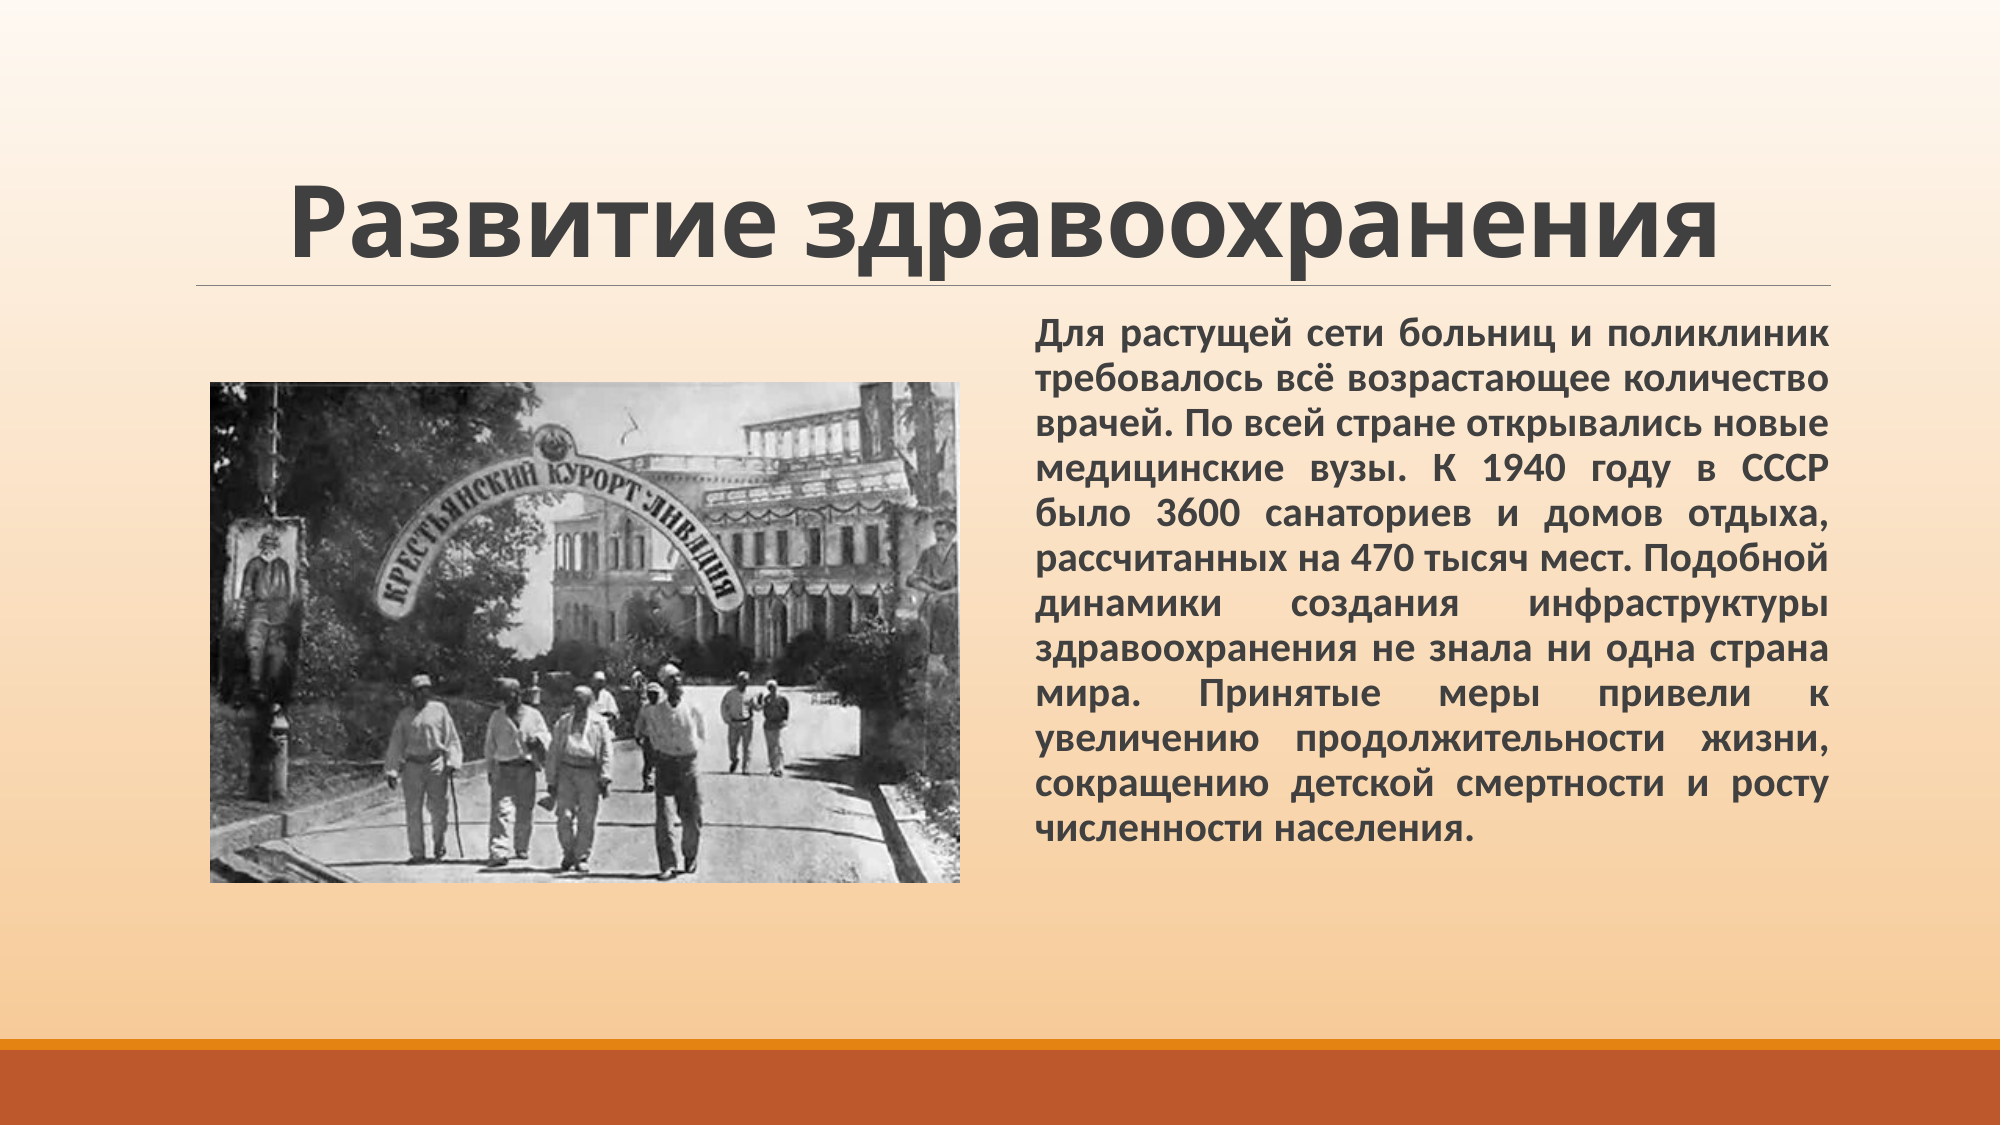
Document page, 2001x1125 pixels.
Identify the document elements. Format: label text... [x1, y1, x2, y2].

list Для растущей сети больниц и поликлиник требовалось всё возрастающее количество врачей. По всей стране открывались новые медицинские вузы. К 1940 году в СССР было 3600 санаториев и домов отдыха, рассчитанных на 470 тысяч мест. Подобной динамики создания инфраструктуры здравоохранения не знала ни одна страна мира. Принятые меры привели к увеличению продолжительности жизни, сокращению детской смертности и росту численности населения. [1020, 302, 1830, 963]
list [210, 382, 960, 884]
title Развитие здравоохранения [180, 47, 1830, 285]
